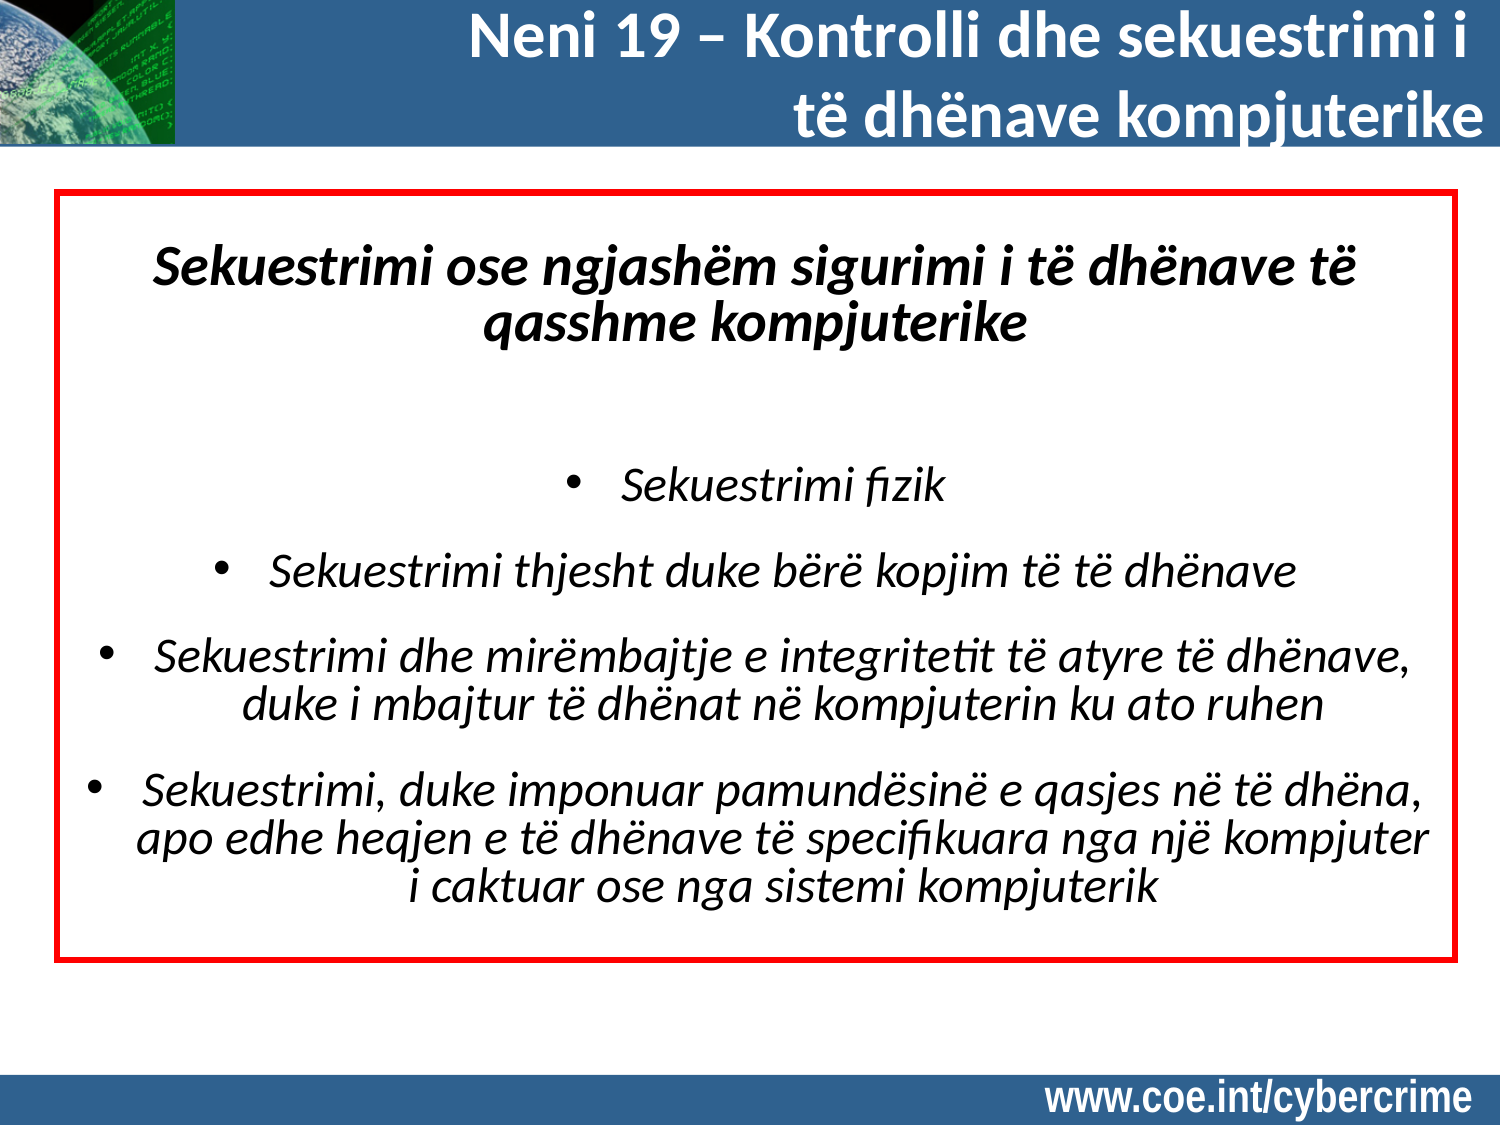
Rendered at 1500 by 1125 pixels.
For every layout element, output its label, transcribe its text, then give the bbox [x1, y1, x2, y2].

text_box www.coe.int/cybercrime [1030, 1059, 1500, 1125]
text_box Neni 19 – Kontrolli dhe sekuestrimi i të dhënave kompjuterike [177, 0, 1500, 149]
text_box [0, 1073, 1030, 1125]
picture [0, 0, 175, 144]
text_box Sekuestrimi ose ngjashëm sigurimi i të dhënave të qasshme kompjuterike Sekuestrimi fizik Sekuestrimi thjesht duke bërë kopjim të të dhënave Sekuestrimi dhe mirëmbajtje e integritetit të atyre të dhënave, duke i mbajtur të dhënat në kompjuterin ku ato ruhen Sekuestrimi, duke imponuar pamundësinë e qasjes në të dhëna, apo edhe heqjen e të dhënave të specifikuara nga një kompjuter i caktuar ose nga sistemi kompjuterik [57, 192, 1455, 960]
